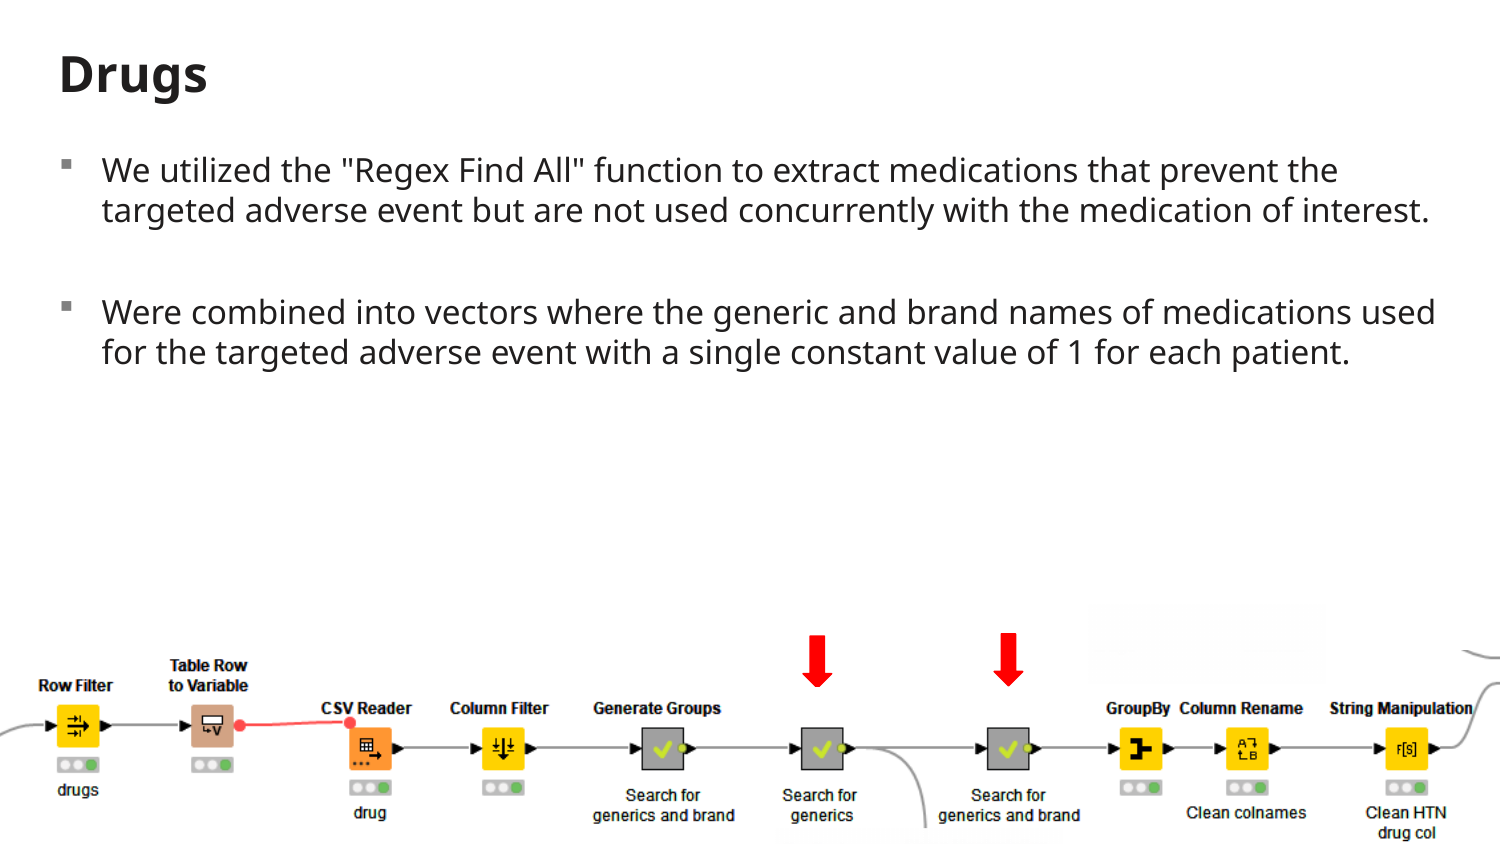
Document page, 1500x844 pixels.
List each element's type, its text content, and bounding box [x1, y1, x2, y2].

text_box [810, 636, 825, 650]
picture [0, 525, 1500, 844]
text_box [1001, 633, 1016, 650]
list We utilized the "Regex Find All" function to extract medications that prevent the targeted adverse event but are not used concurrently with the medication of interest. Were combined into vectors where the generic and brand names of medications used for the targeted adverse event with a single constant value of 1 for each patient. [59, 148, 1442, 650]
title Drugs [59, 42, 1442, 102]
